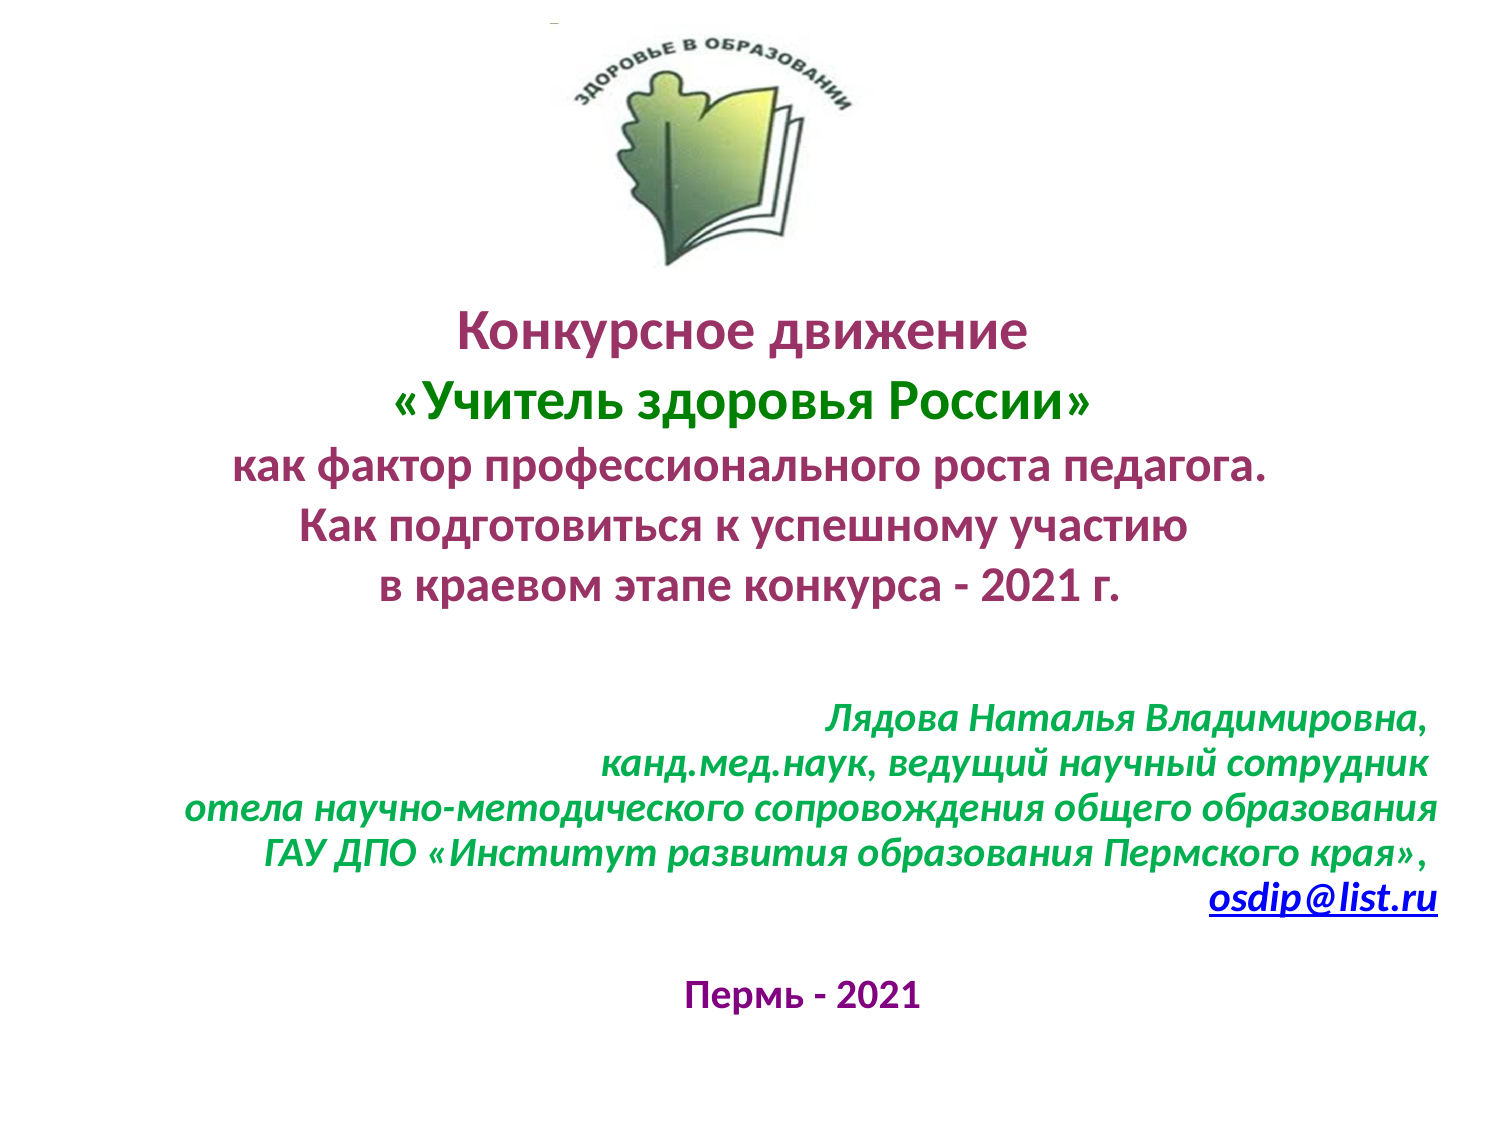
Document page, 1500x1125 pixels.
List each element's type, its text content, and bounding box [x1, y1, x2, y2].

picture [550, 23, 880, 270]
subtitle Лядова Наталья Владимировна, канд.мед.наук, ведущий научный сотрудник отела научно-методического сопровождения общего образования ГАУ ДПО «Институт развития образования Пермского края», osdip@list.ru Пермь - 2021 [164, 637, 1454, 1043]
title Конкурсное движение «Учитель здоровья России» как фактор профессионального роста педагога. Как подготовиться к успешному участию в краевом этапе конкурса - 2021 г. [112, 281, 1388, 622]
